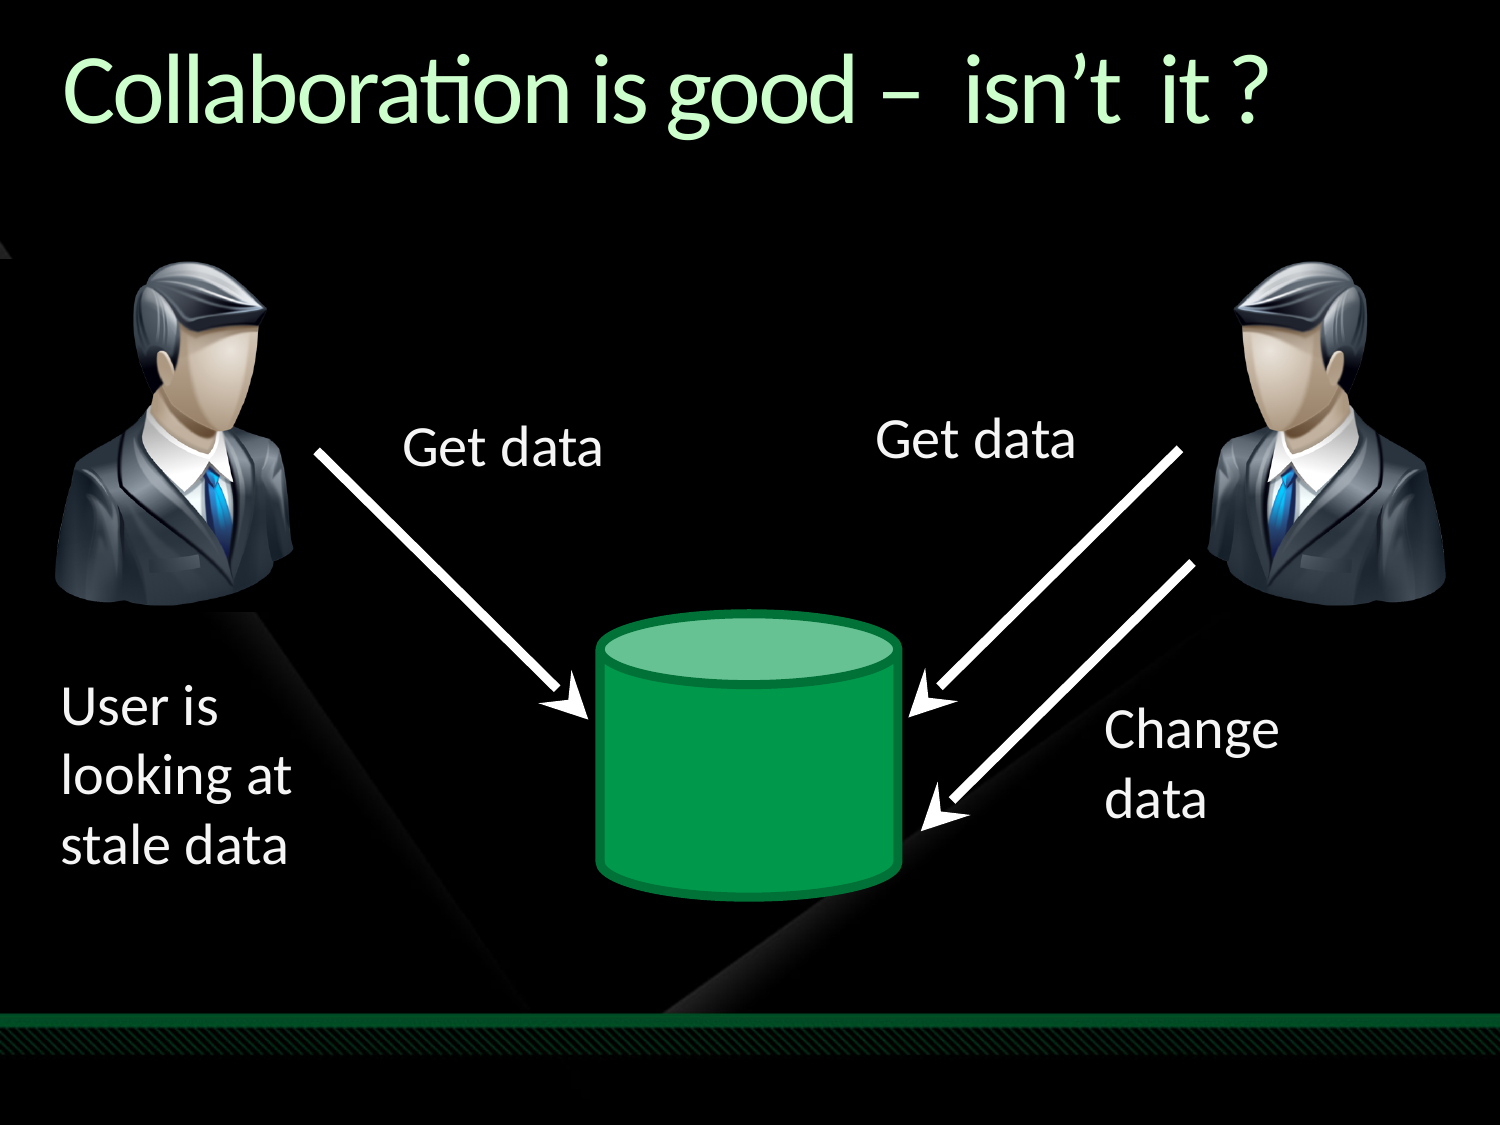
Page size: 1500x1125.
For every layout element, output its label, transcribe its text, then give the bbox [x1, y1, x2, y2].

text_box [920, 562, 1359, 840]
text_box [595, 669, 903, 902]
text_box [860, 392, 1181, 718]
text_box [662, 609, 854, 629]
text_box User is looking at stale data [45, 659, 378, 884]
picture [0, 0, 1500, 1125]
title Collaboration is good – isn’t it ? [62, 37, 1500, 147]
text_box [316, 400, 657, 720]
